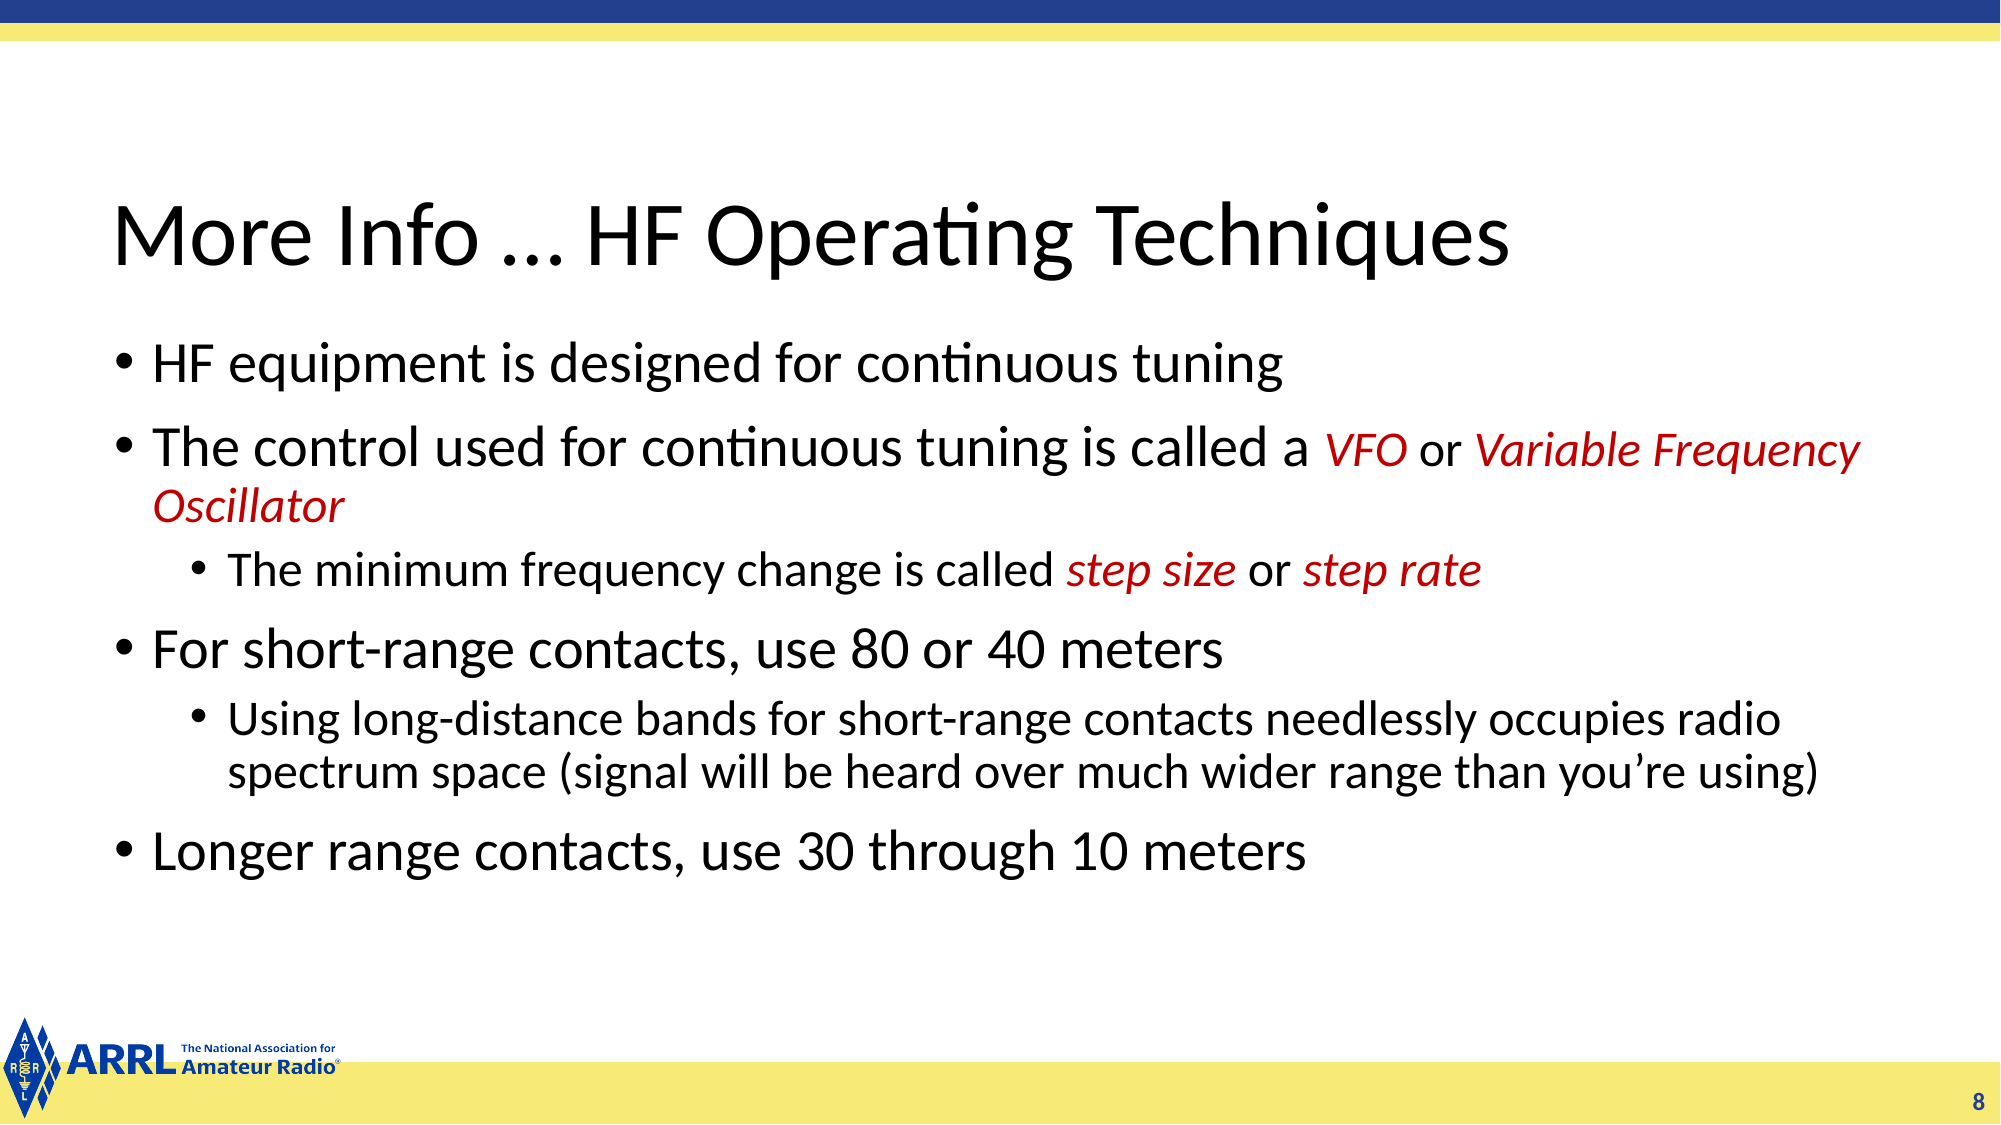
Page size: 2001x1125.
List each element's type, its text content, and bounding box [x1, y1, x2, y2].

picture [1, 1015, 342, 1121]
list HF equipment is designed for continuous tuning The control used for continuous tuning is called a VFO or Variable Frequency Oscillator The minimum frequency change is called step size or step rate For short-range contacts, use 80 or 40 meters Using long-distance bands for short-range contacts needlessly occupies radio spectrum space (signal will be heard over much wider range than you’re using) Longer range contacts, use 30 through 10 meters [99, 324, 1900, 1012]
title More Info … HF Operating Techniques [96, 179, 1897, 323]
